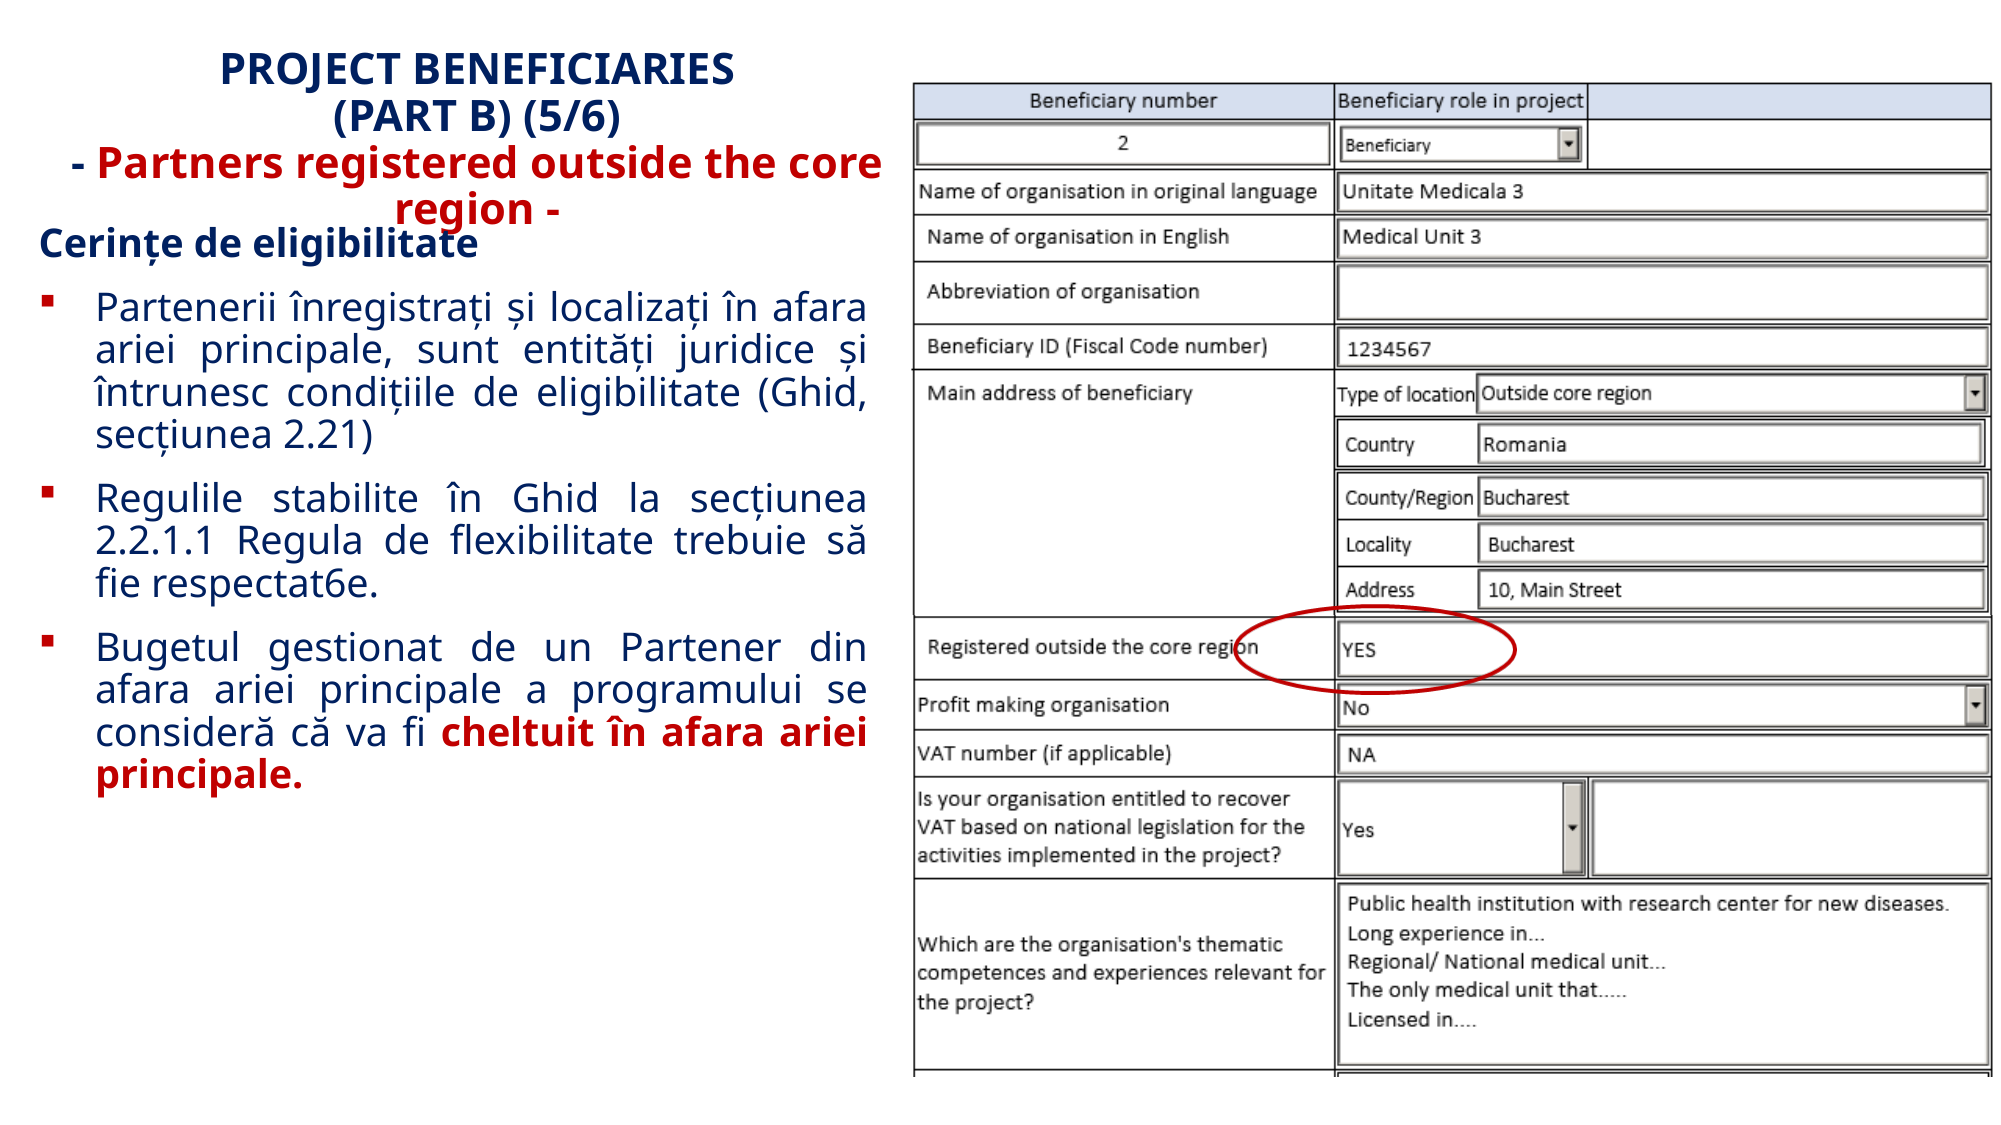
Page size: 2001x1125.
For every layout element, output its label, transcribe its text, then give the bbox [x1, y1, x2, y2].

subtitle Cerințe de eligibilitate Partenerii înregistrați și localizați în afara ariei principale, sunt entități juridice și întrunesc condițiile de eligibilitate (Ghid, secțiunea 2.21) Regulile stabilite în Ghid la secțiunea 2.2.1.1 Regula de flexibilitate trebuie să fie respectat6e. Bugetul gestionat de un Partener din afara ariei principale a programului se consideră că va fi cheltuit în afara ariei principale. [23, 216, 884, 847]
picture [907, 72, 2000, 1077]
title PROJECT BENEFICIARIES (PART B) (5/6) - Partners registered outside the core region - [23, 37, 932, 242]
